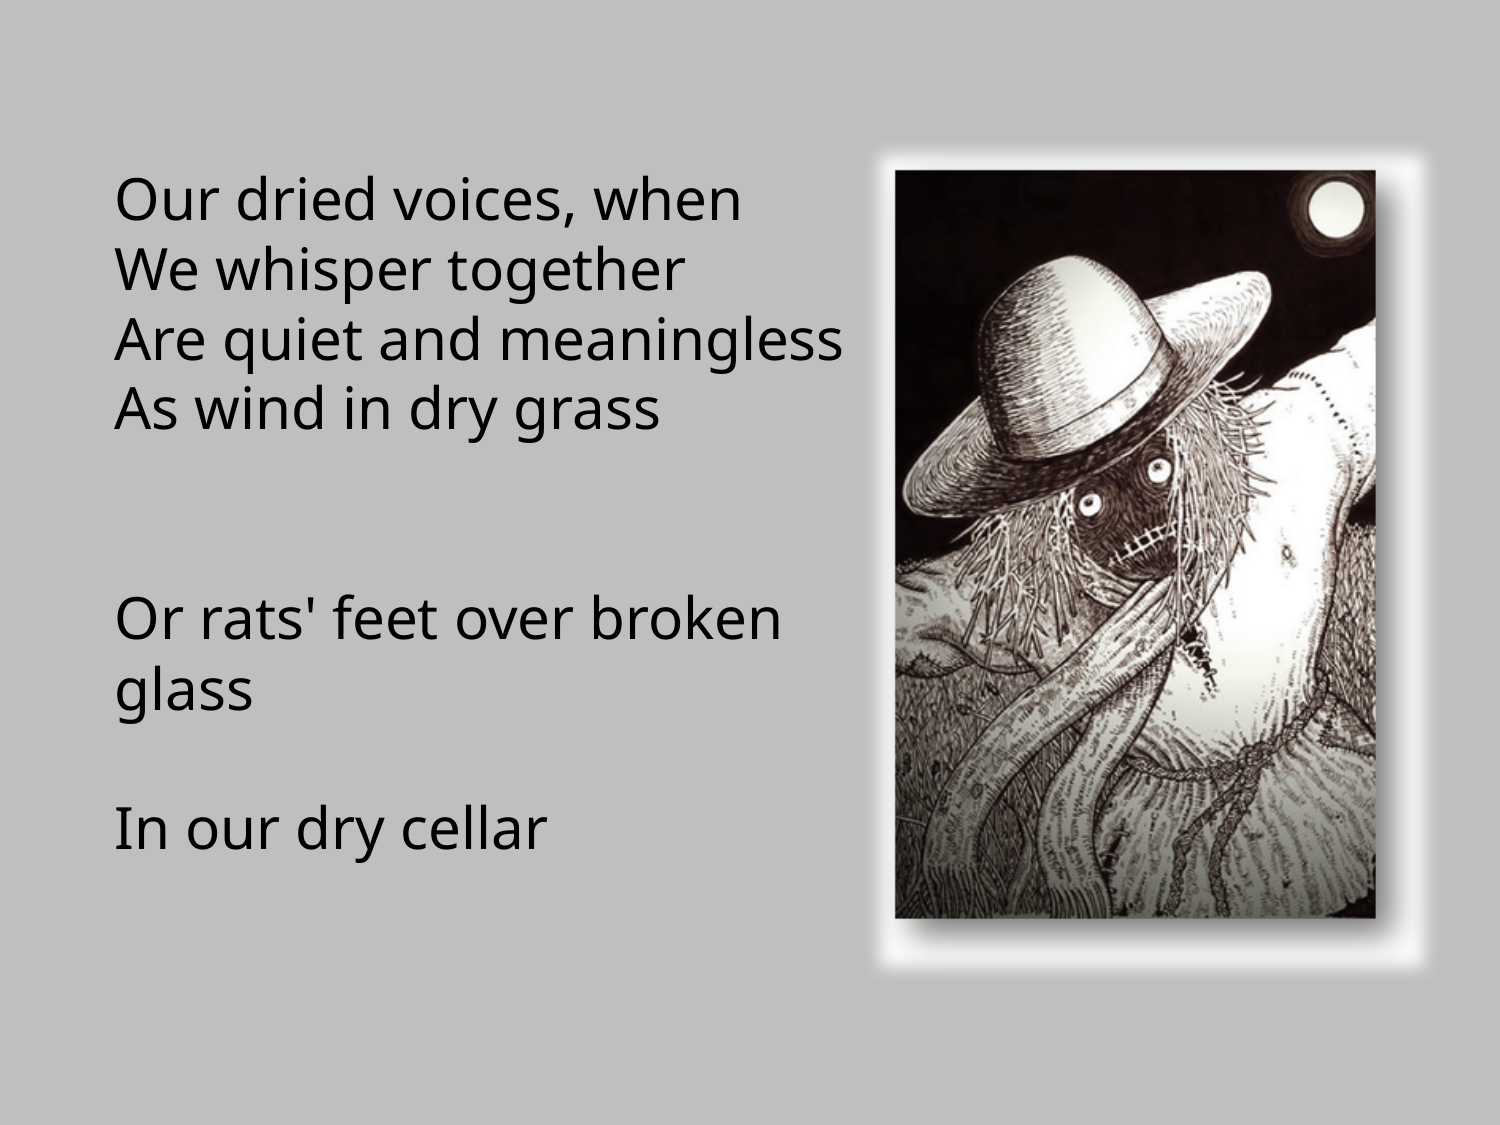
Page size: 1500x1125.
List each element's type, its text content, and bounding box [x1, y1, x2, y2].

picture [862, 137, 1441, 985]
text_box Our dried voices, when We whisper together Are quiet and meaningless As wind in dry grass Or rats' feet over broken glass In our dry cellar [99, 154, 857, 959]
